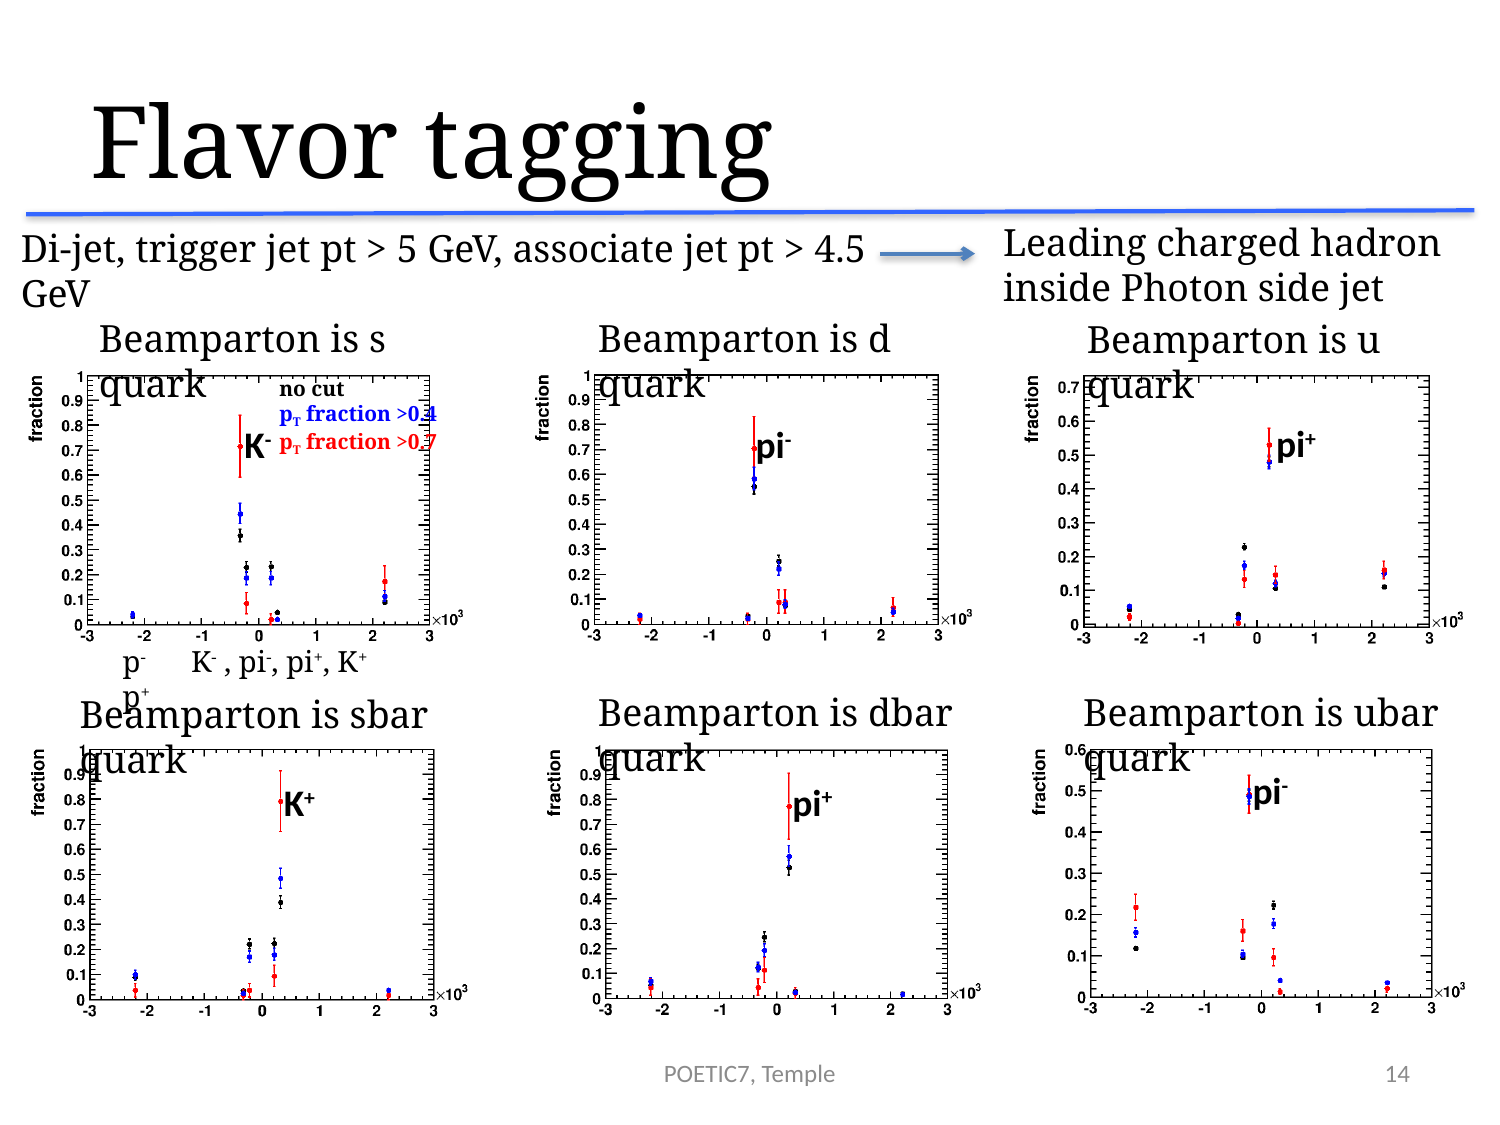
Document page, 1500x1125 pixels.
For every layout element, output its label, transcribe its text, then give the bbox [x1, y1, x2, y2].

picture [532, 369, 976, 649]
picture [542, 742, 987, 1021]
title Flavor tagging [75, 223, 1470, 233]
text_box Beamparton is s quark [84, 307, 454, 367]
text_box Beamparton is u quark [1072, 308, 1476, 414]
picture [23, 369, 471, 646]
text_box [25, 210, 1475, 215]
text_box Beamparton is ubar quark [1068, 682, 1500, 787]
slide_number 14 [1074, 1042, 1425, 1103]
picture [23, 742, 471, 1021]
text_box Beamparton is dbar quark [583, 682, 1054, 787]
text_box Leading charged hadron inside Photon side jet [988, 212, 1481, 317]
text_box Beamparton is d quark [583, 307, 987, 413]
text_box p- K- , pi-, pi+, K+ p+ [107, 652, 428, 721]
title Flavor tagging [75, 45, 1470, 208]
text_box Beamparton is sbar quark [64, 683, 473, 743]
footer POETIC7, Temple [512, 1042, 988, 1103]
picture [1016, 368, 1470, 646]
text_box Di-jet, trigger jet pt > 5 GeV, associate jet pt > 4.5 GeV [6, 217, 903, 323]
picture [1026, 742, 1473, 1021]
